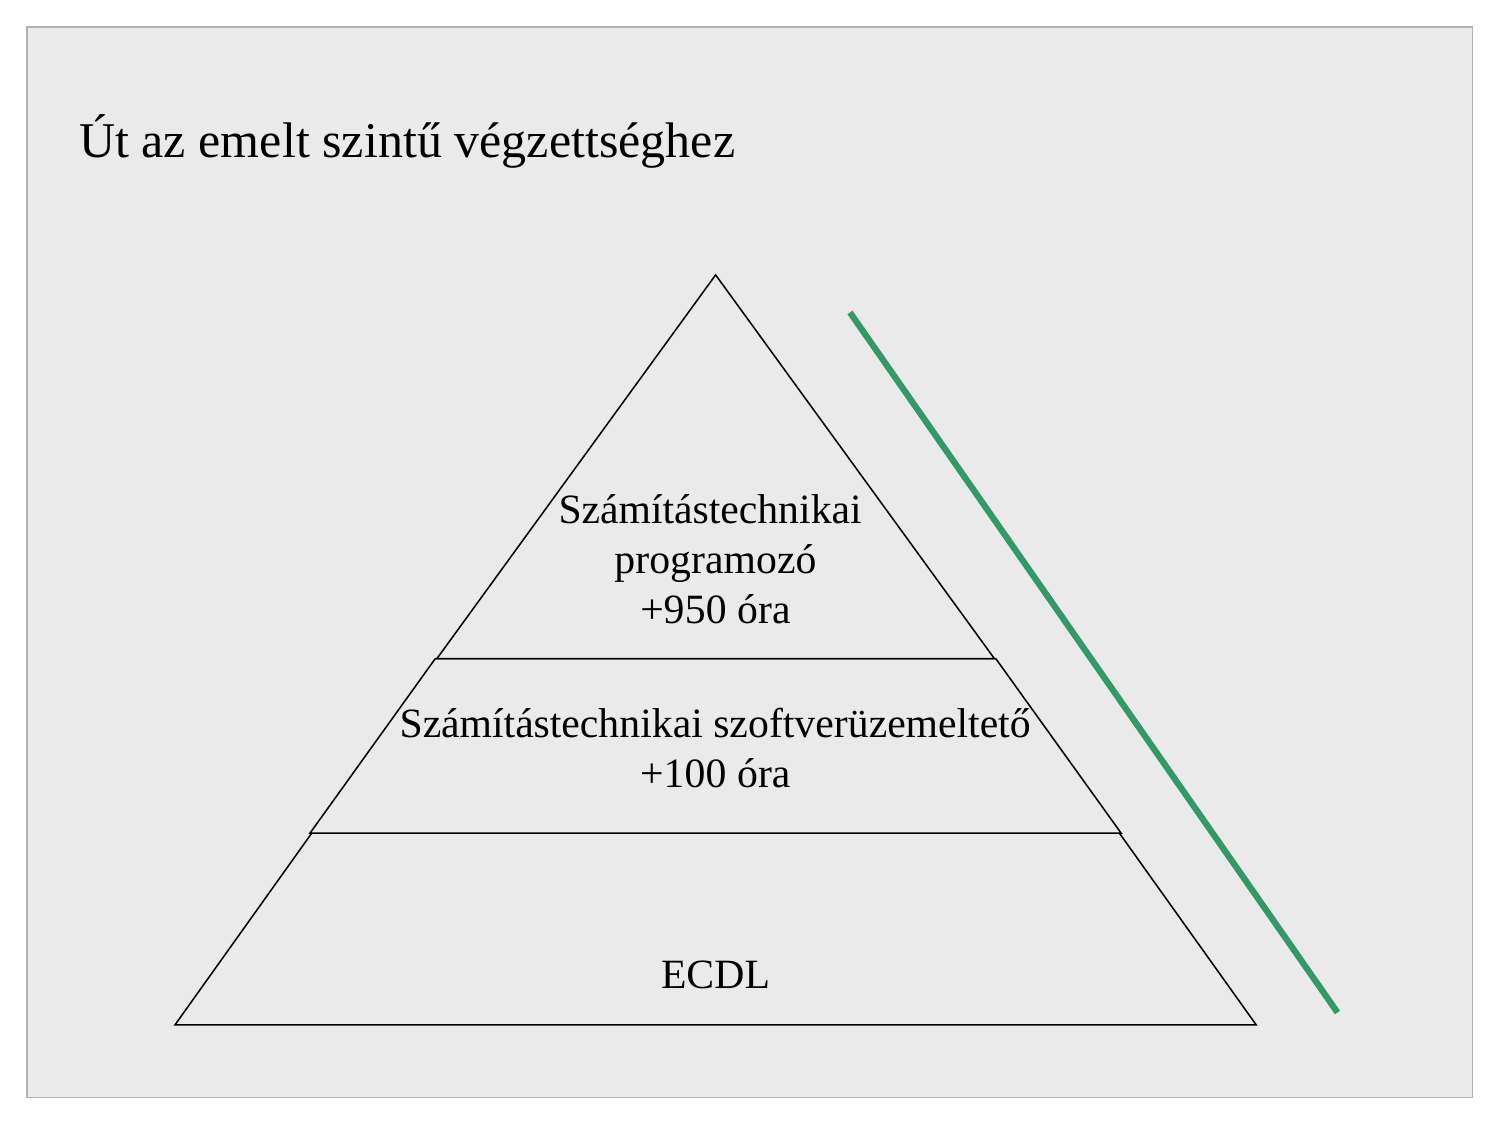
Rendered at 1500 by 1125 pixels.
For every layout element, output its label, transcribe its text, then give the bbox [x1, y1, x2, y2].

text_box Számítástechnikai programozó +950 óra [437, 274, 995, 659]
text_box Számítástechnikai szoftverüzemeltető +100 óra [310, 658, 1122, 834]
text_box Út az emelt szintű végzettséghez [64, 99, 751, 175]
text_box ECDL [174, 834, 1257, 1025]
